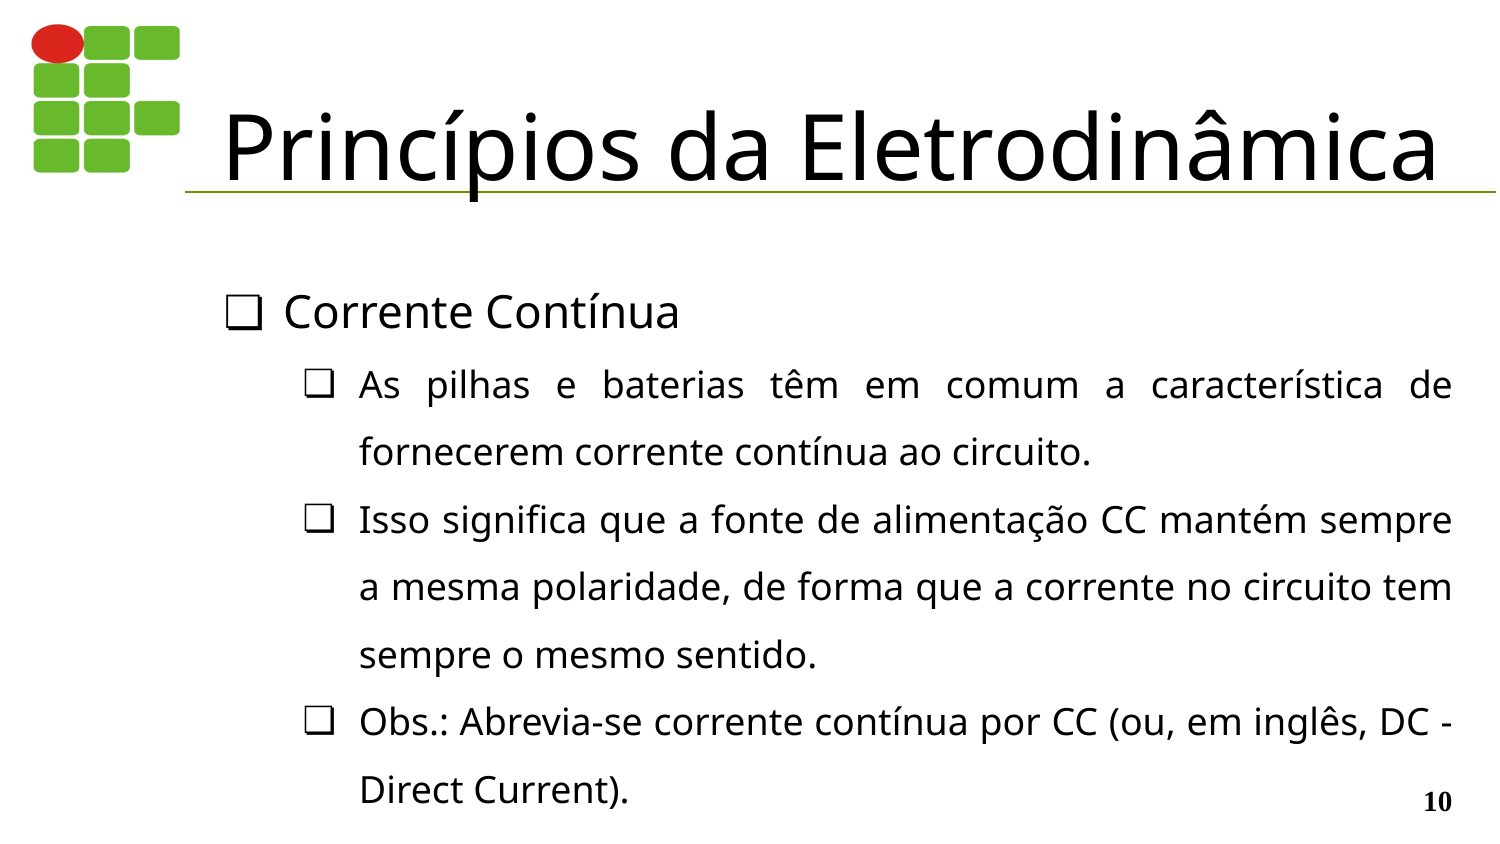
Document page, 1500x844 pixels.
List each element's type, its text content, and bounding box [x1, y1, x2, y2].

title Princípios da Eletrodinâmica [206, 26, 1468, 207]
list Corrente Contínua As pilhas e baterias têm em comum a característica de fornecerem corrente contínua ao circuito. Isso significa que a fonte de alimentação CC mantém sempre a mesma polaridade, de forma que a corrente no circuito tem sempre o mesmo sentido. Obs.: Abrevia-se corrente contínua por CC (ou, em inglês, DC - Direct Current). [193, 248, 1469, 769]
picture [29, 23, 182, 174]
text_box ‹#› [1155, 769, 1468, 825]
